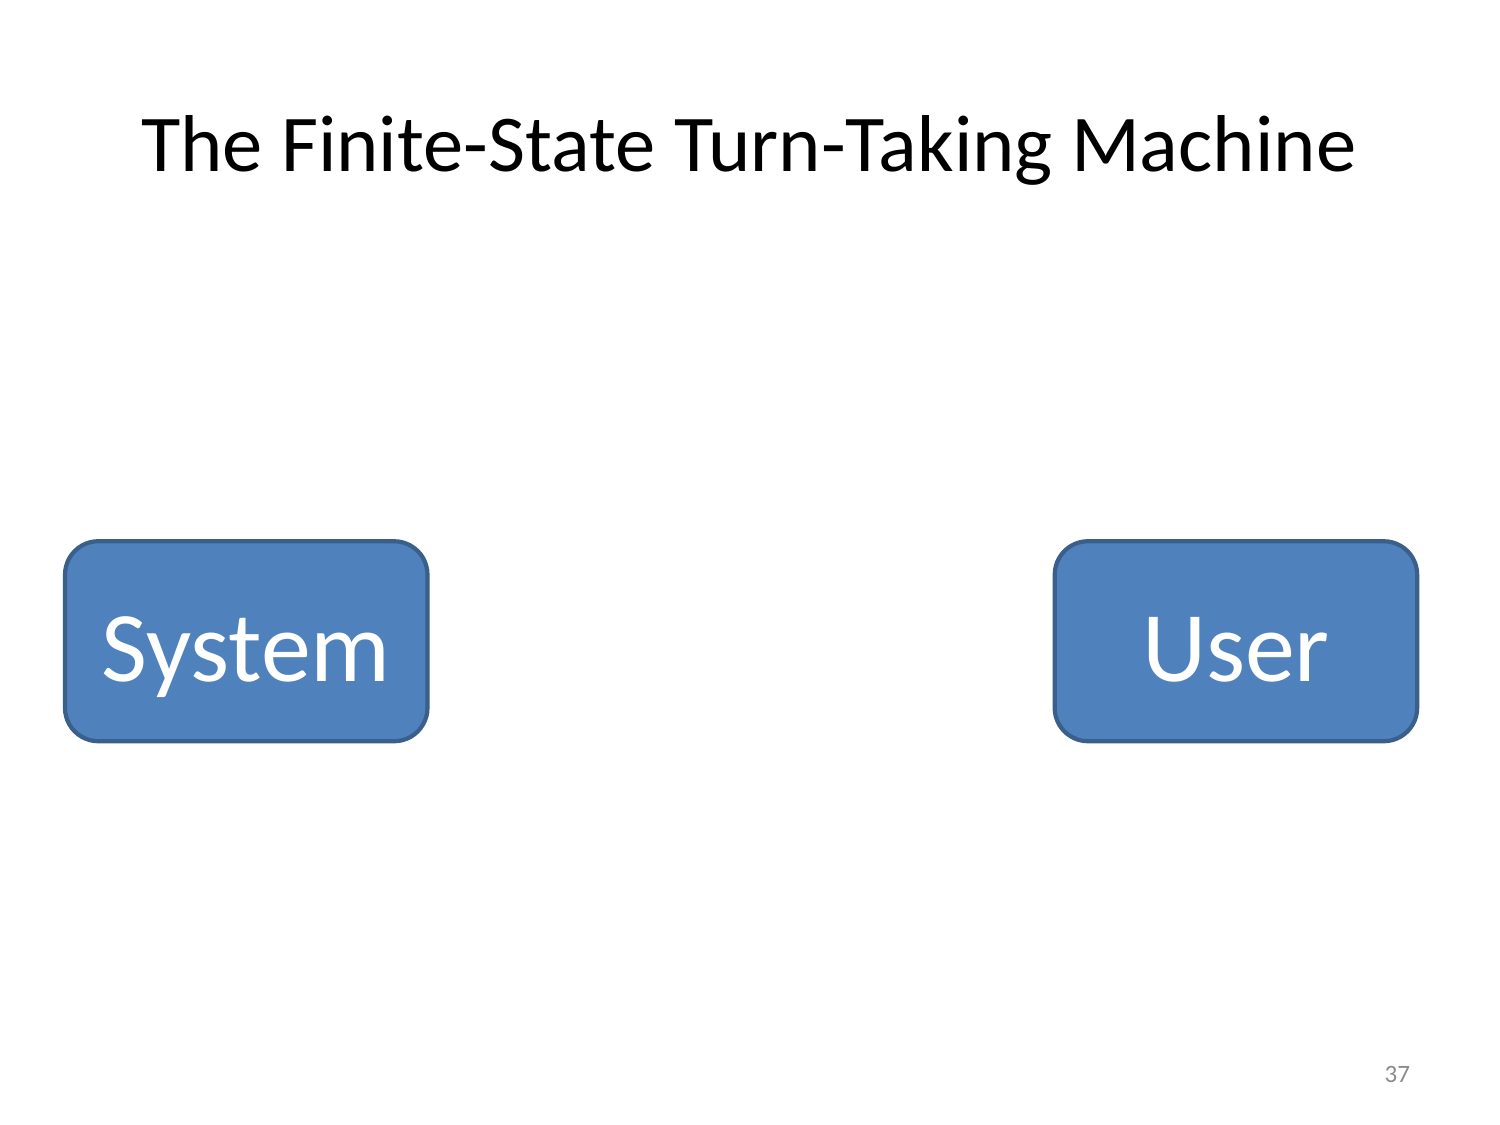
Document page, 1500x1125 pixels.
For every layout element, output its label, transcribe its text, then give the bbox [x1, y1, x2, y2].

title The Finite-State Turn-Taking Machine [75, 45, 1425, 233]
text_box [64, 540, 1418, 742]
slide_number 37 [1074, 1042, 1425, 1103]
